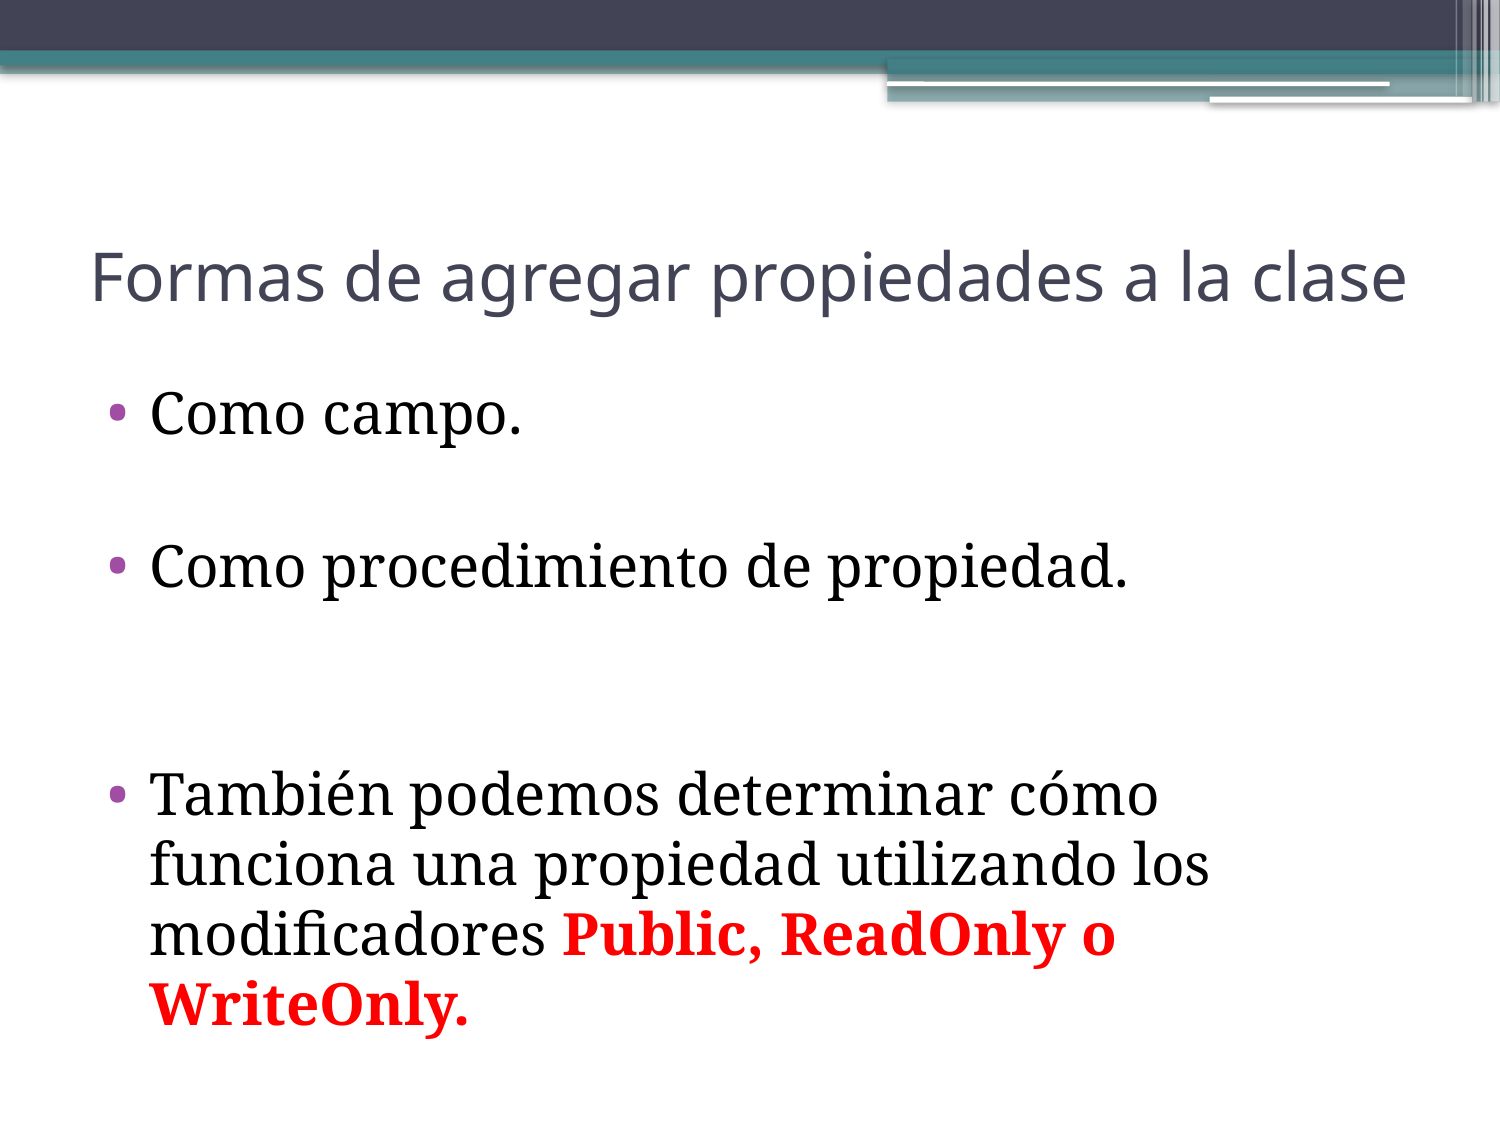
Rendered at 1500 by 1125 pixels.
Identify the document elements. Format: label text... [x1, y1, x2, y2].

list Como campo. Como procedimiento de propiedad. También podemos determinar cómo funciona una propiedad utilizando los modificadores Public, ReadOnly o WriteOnly. [75, 368, 1425, 1079]
title Formas de agregar propiedades a la clase [75, 187, 1425, 363]
